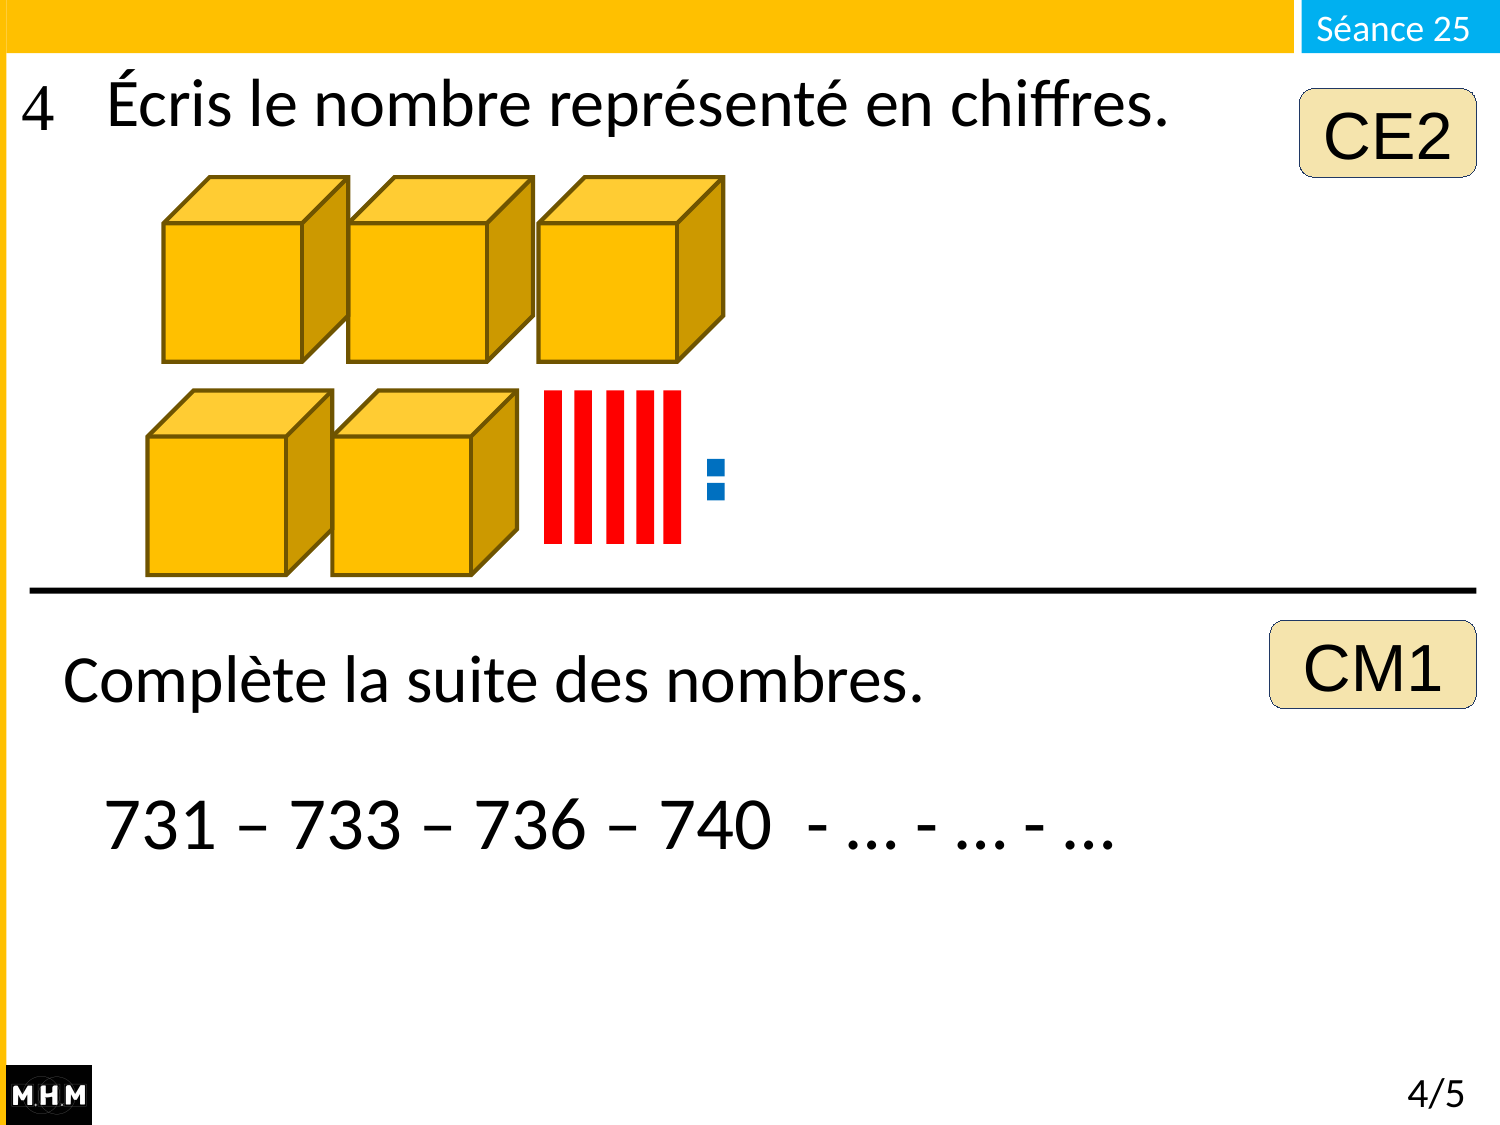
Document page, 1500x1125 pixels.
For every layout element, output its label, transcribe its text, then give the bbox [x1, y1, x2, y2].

text_box [572, 388, 594, 546]
text_box [661, 388, 683, 546]
picture [6, 1065, 92, 1125]
text_box [161, 175, 351, 364]
text_box [705, 481, 727, 503]
text_box CE2 [1299, 88, 1477, 178]
text_box [346, 175, 536, 364]
text_box [330, 388, 520, 578]
text_box [145, 388, 335, 578]
text_box [542, 388, 564, 546]
text_box CM1 [1269, 620, 1477, 709]
text_box [705, 457, 727, 478]
list 4/5 [1373, 1064, 1500, 1125]
title Écris le nombre représenté en chiffres. [91, 60, 1385, 150]
text_box [634, 388, 656, 546]
text_box Complète la suite des nombres. [48, 635, 991, 725]
text_box 731 – 733 – 736 – 740 - … - … - … [88, 767, 1306, 873]
text_box [536, 175, 726, 364]
text_box [604, 388, 626, 546]
